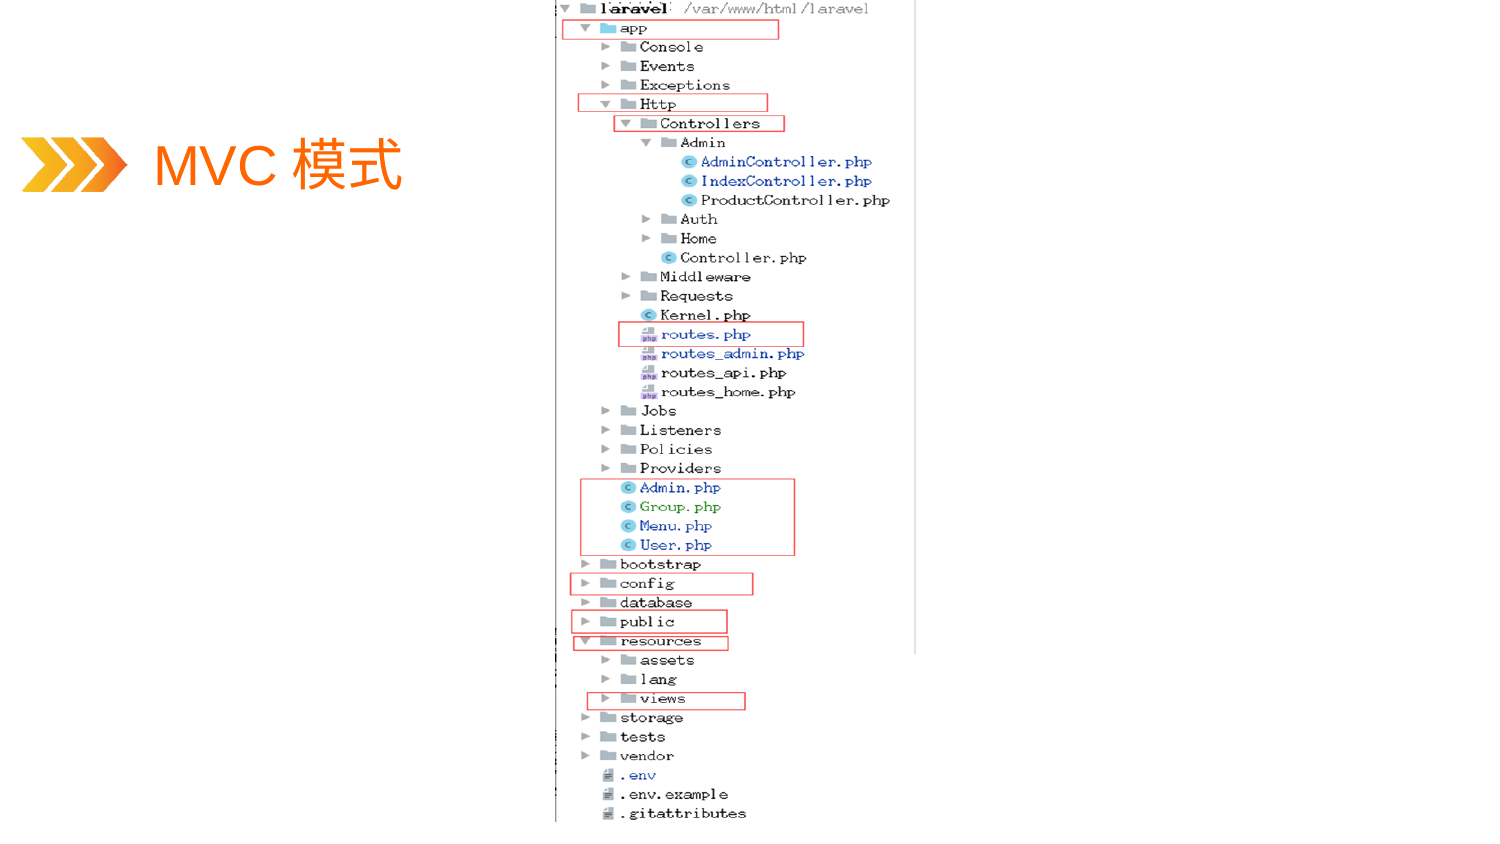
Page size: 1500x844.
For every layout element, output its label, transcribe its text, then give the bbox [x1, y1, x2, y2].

text_box MVC模式 [110, 104, 549, 222]
picture [0, 131, 140, 198]
picture [554, 0, 916, 822]
